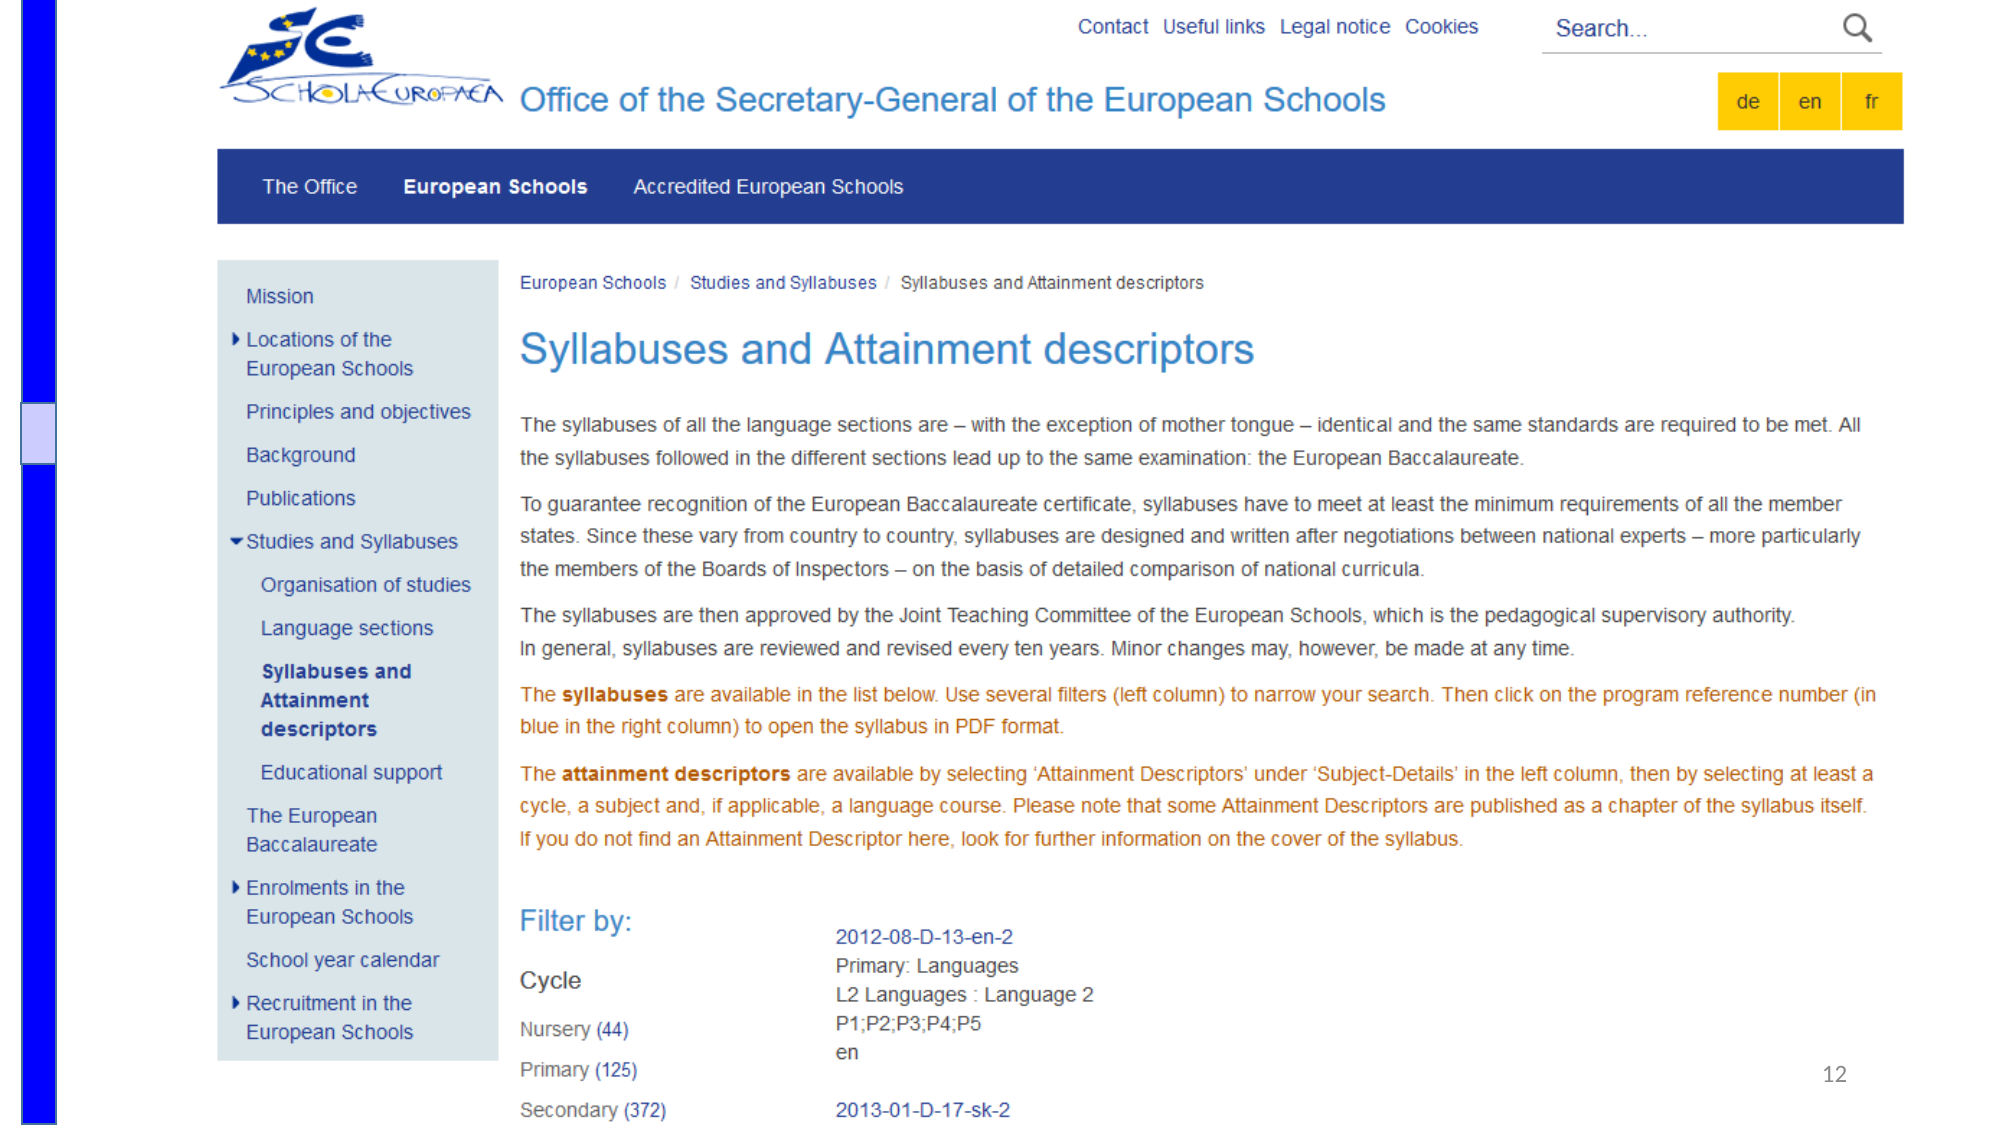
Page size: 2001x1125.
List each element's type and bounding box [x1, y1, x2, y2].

text_box [21, 0, 57, 402]
text_box [20, 402, 57, 465]
picture [209, 2, 1956, 1123]
text_box [21, 465, 57, 1125]
